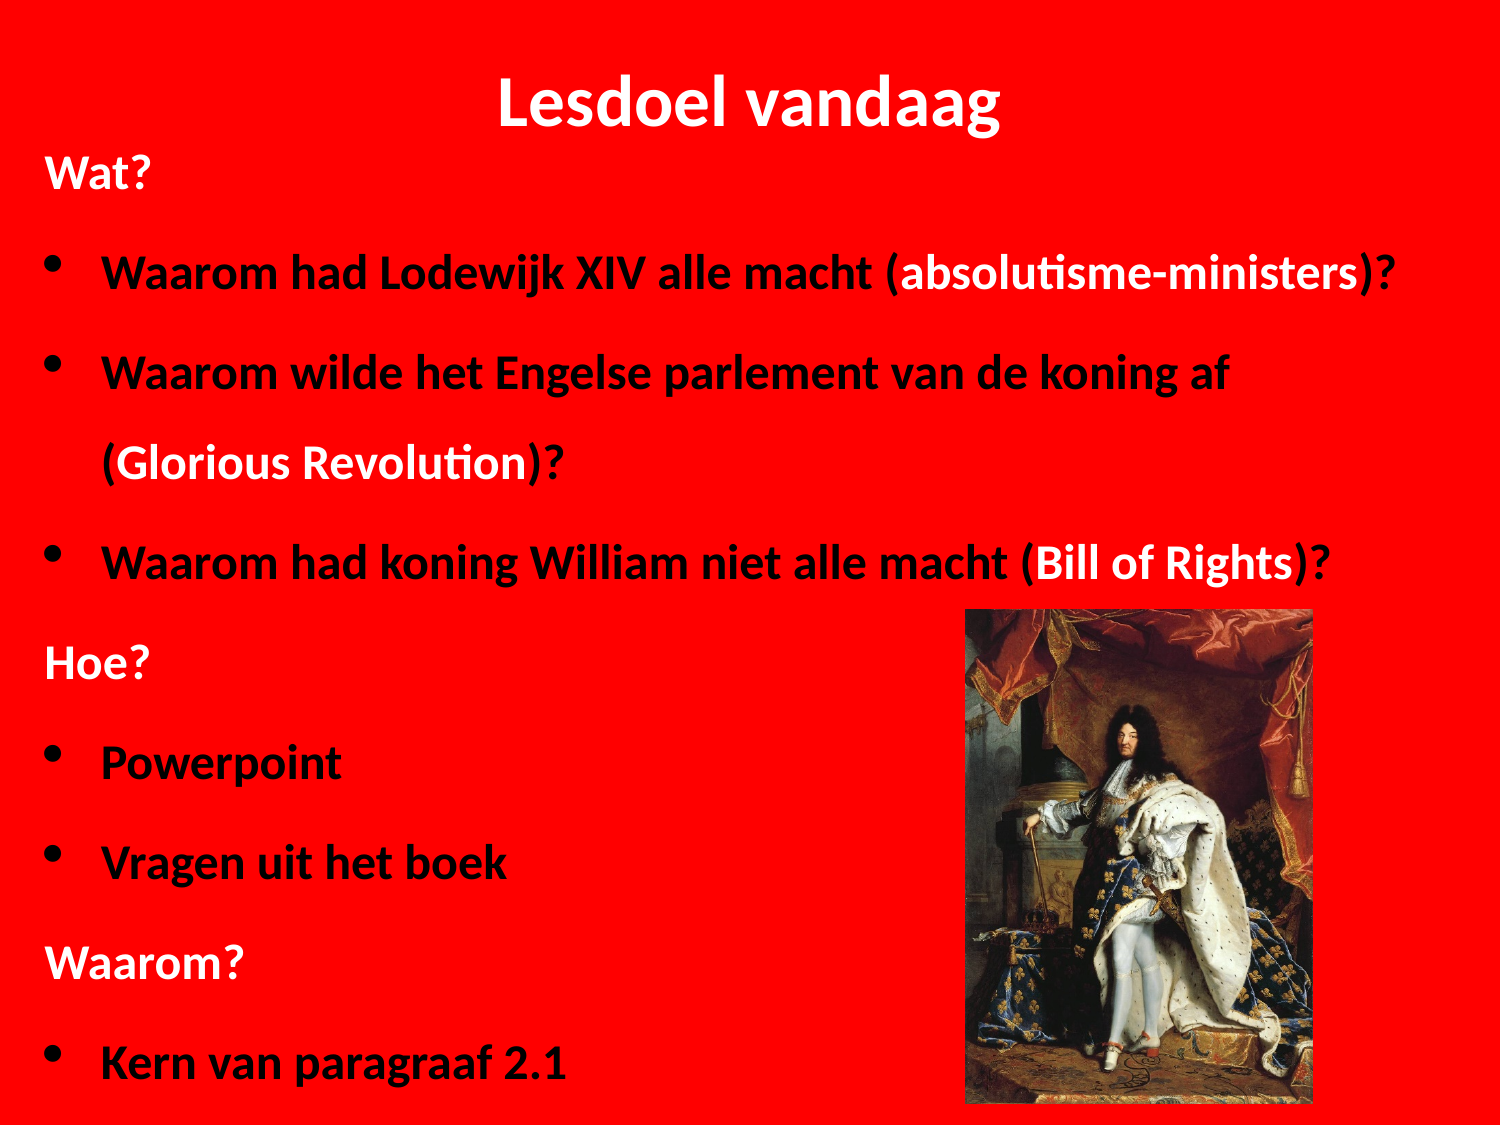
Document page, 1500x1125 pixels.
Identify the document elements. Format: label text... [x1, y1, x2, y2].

title Lesdoel vandaag [75, 45, 1425, 149]
list Wat? Waarom had Lodewijk XIV alle macht (absolutisme-ministers)? Waarom wilde het Engelse parlement van de koning af (Glorious Revolution)? Waarom had koning William niet alle macht (Bill of Rights)? Hoe? Powerpoint Vragen uit het boek Waarom? Kern van paragraaf 2.1 [29, 101, 1425, 1047]
picture [965, 609, 1314, 1104]
